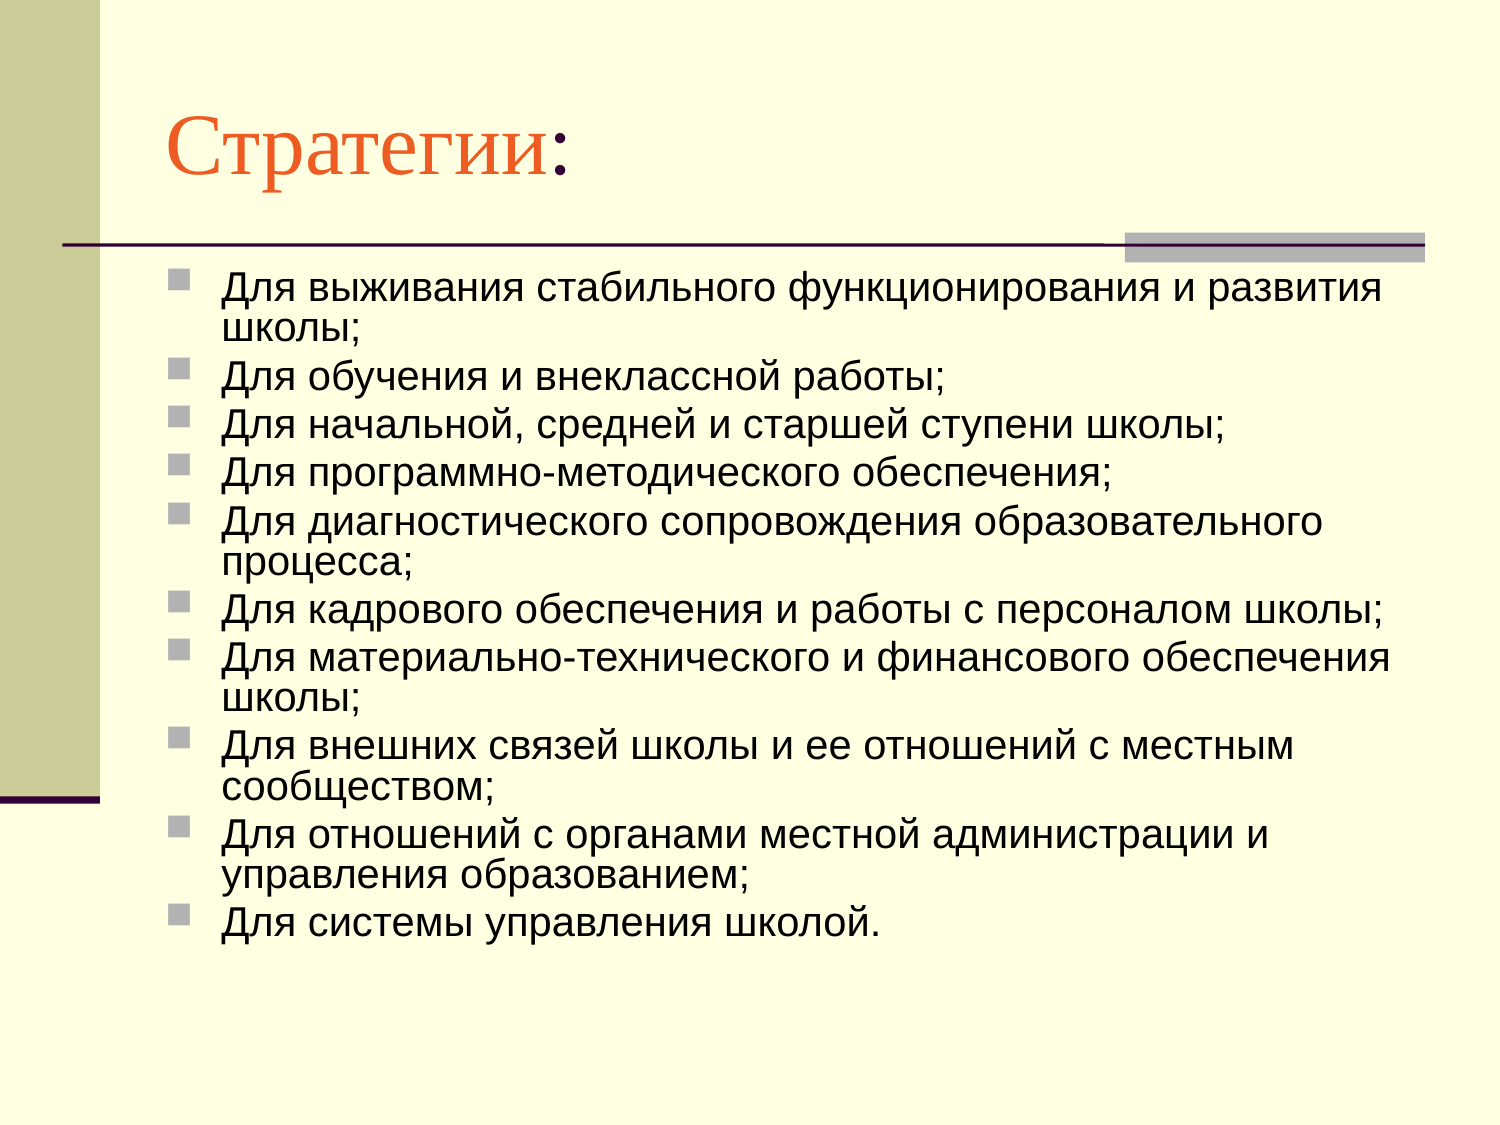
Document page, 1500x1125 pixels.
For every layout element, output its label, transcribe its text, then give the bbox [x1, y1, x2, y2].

title Стратегии: [150, 45, 1425, 234]
list Для выживания стабильного функционирования и развития школы; Для обучения и внеклассной работы; Для начальной, средней и старшей ступени школы; Для программно-методического обеспечения; Для диагностического сопровождения образовательного процесса; Для кадрового обеспечения и работы с персоналом школы; Для материально-технического и финансового обеспечения школы; Для внешних связей школы и ее отношений с местным сообществом; Для отношений с органами местной администрации и управления образованием; Для системы управления школой. [150, 262, 1425, 1006]
